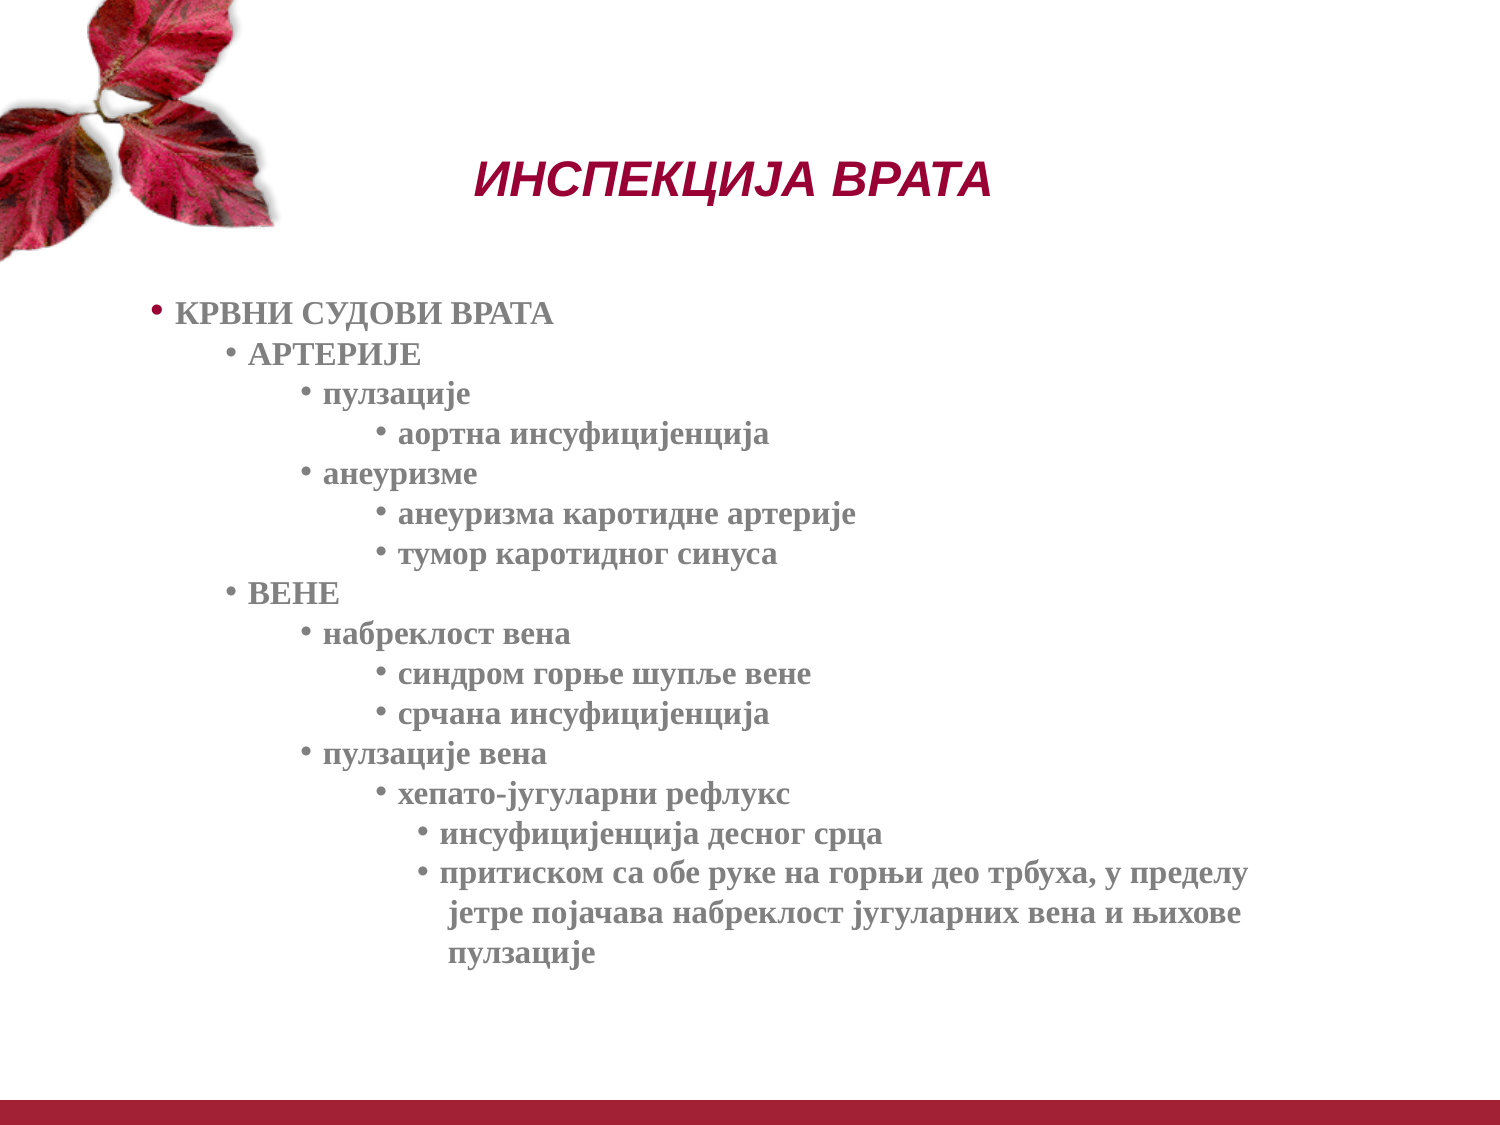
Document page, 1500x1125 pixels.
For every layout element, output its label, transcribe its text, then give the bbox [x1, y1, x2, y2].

text_box ИНСПЕКЦИЈА ВРАТА КРВНИ СУДОВИ ВРАТА АРТЕРИЈЕ пулзације аортна инсуфицијенција анеуризме анеуризма каротидне артерије тумор каротидног синуса ВЕНЕ набреклост вена синдром горње шупље вене срчана инсуфицијенција пулзације вена хепато-југуларни рефлукс инсуфицијенција десног срца притиском са обе руке на горњи део трбуха, у пределу јетре појачава набреклост југуларних вена и њихове пулзације [33, 142, 1467, 1094]
picture [0, 0, 295, 273]
